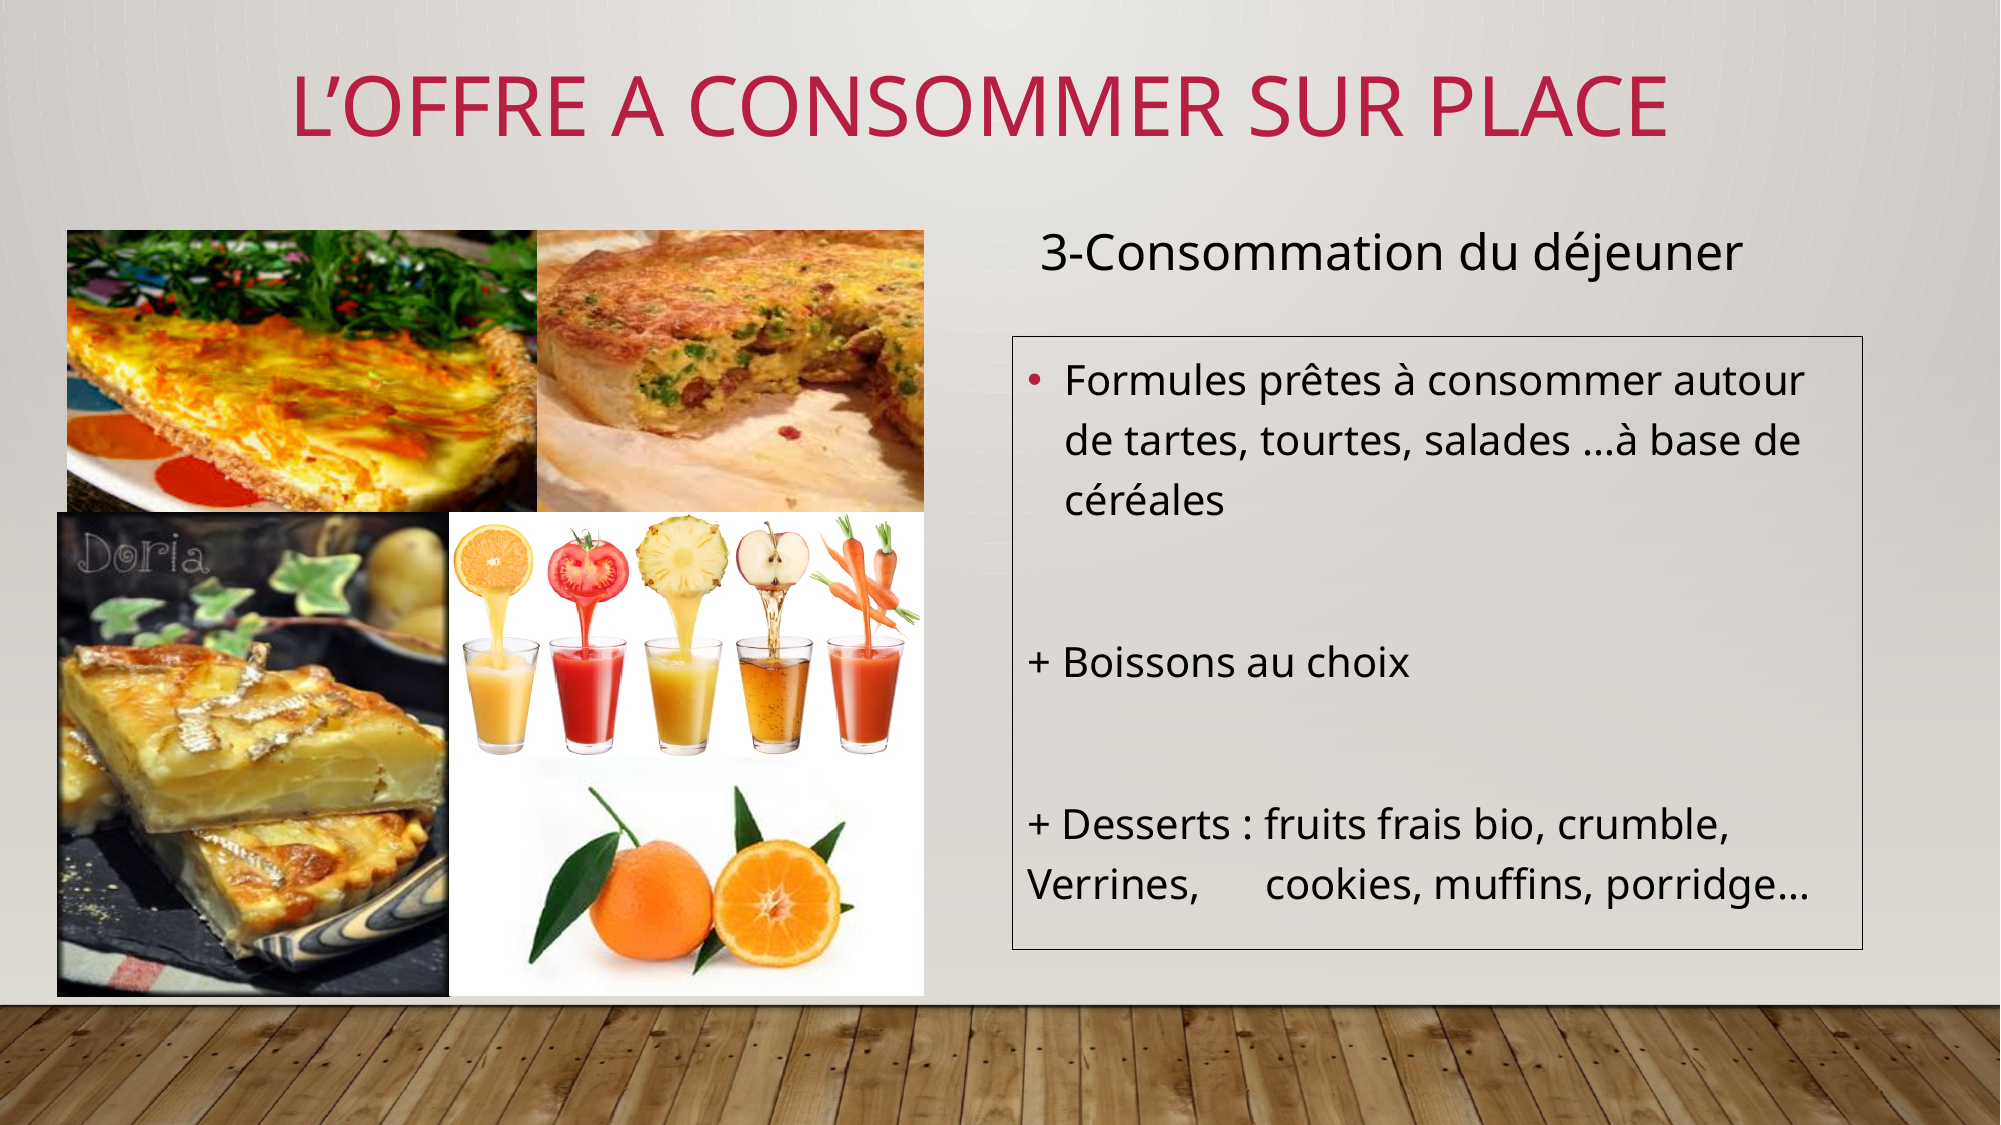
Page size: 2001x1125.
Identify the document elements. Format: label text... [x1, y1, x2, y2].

picture [0, 1005, 2000, 1125]
text_box 3-Consommation du déjeuner [1012, 201, 1863, 334]
text_box Formules prêtes à consommer autour de tartes, tourtes, salades …à base de céréales + Boissons au choix + Desserts : fruits frais bio, crumble, Verrines, cookies, muffins, porridge… [1012, 336, 1863, 950]
picture [57, 229, 924, 998]
text_box L’OFFRE a consommer sur place [0, 56, 2000, 231]
